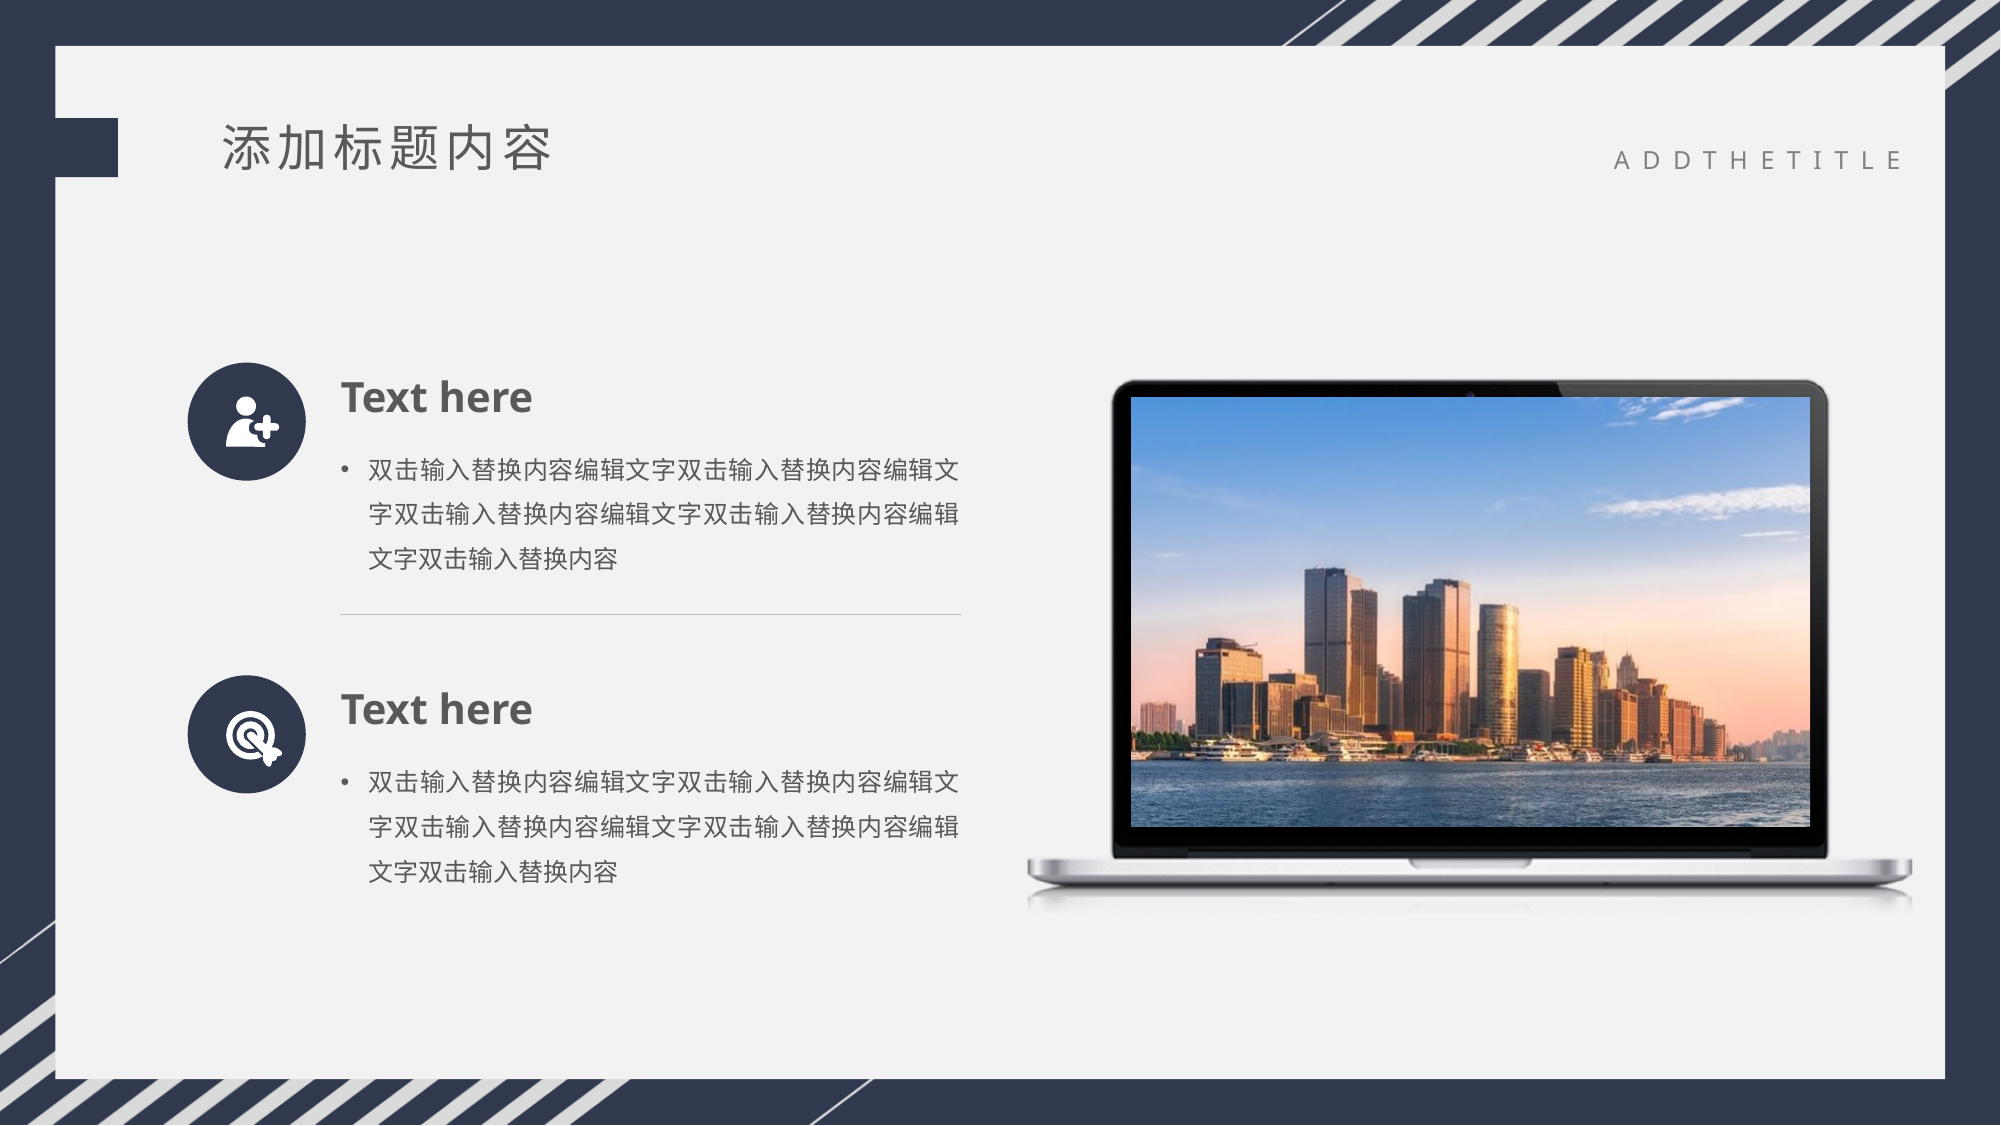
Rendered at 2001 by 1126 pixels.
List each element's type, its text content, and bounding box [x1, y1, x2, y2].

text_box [325, 362, 1034, 563]
text_box ADDTHETITLE [1362, 137, 1916, 182]
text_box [187, 362, 306, 481]
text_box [187, 675, 306, 794]
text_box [325, 675, 1021, 876]
picture [0, 0, 2001, 1125]
text_box 添加标题内容 [206, 109, 737, 184]
picture [1026, 377, 1913, 913]
